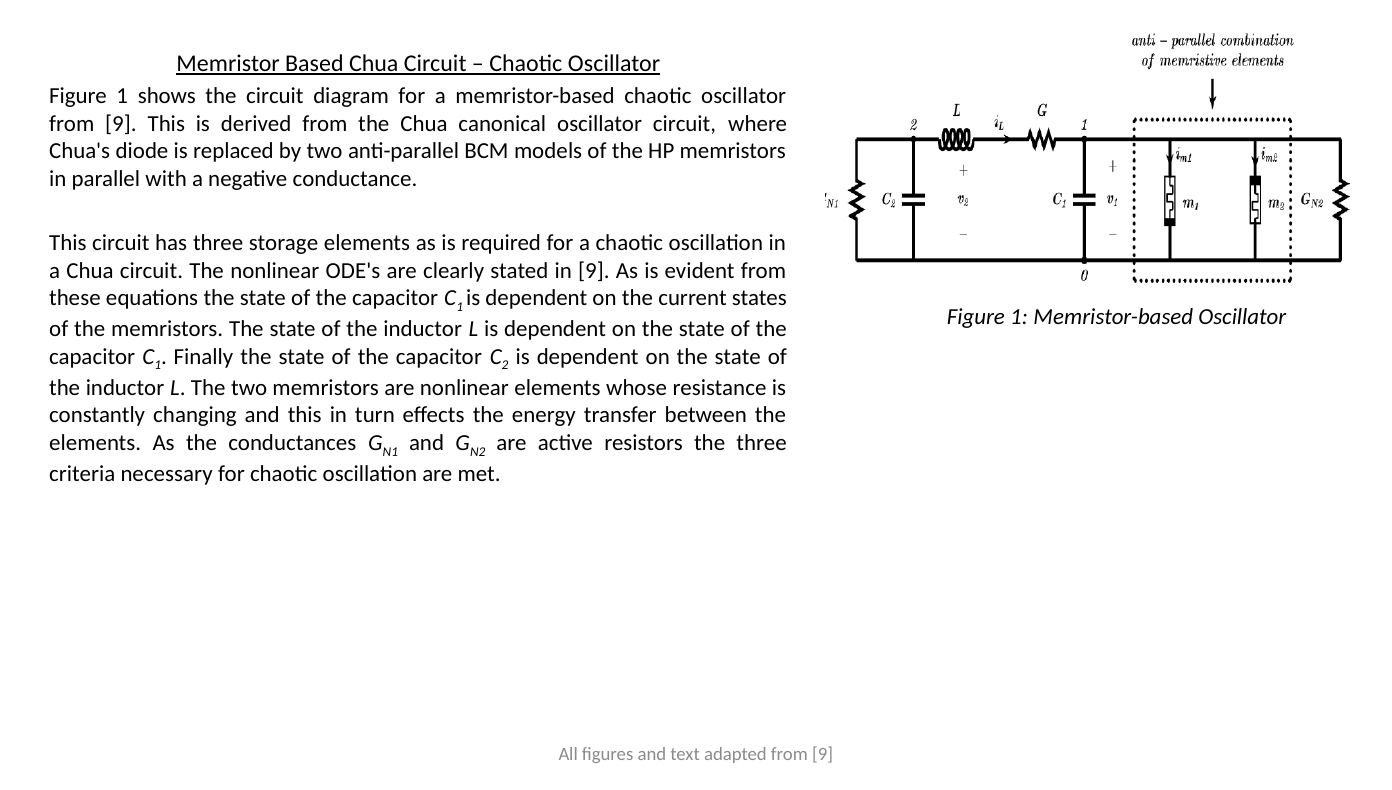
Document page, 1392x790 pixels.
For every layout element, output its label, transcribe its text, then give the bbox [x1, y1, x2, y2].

text_box Memristor Based Chua Circuit – Chaotic Oscillator Figure 1 shows the circuit diagram for a memristor-based chaotic oscillator from [9]. This is derived from the Chua canonical oscillator circuit, where Chua's diode is replaced by two anti-parallel BCM models of the HP memristors in parallel with a negative conductance. This circuit has three storage elements as is required for a chaotic oscillation in a Chua circuit. The nonlinear ODE's are clearly stated in [9]. As is evident from these equations the state of the capacitor C1 is dependent on the current states of the memristors. The state of the inductor L is dependent on the state of the capacitor C1. Finally the state of the capacitor C2 is dependent on the state of the inductor L. The two memristors are nonlinear elements whose resistance is constantly changing and this in turn effects the energy transfer between the elements. As the conductances GN1 and GN2 are active resistors the three criteria necessary for chaotic oscillation are met. [34, 40, 803, 655]
text_box Figure 1: Memristor-based Oscillator [932, 303, 1311, 337]
picture [825, 20, 1359, 295]
footer All figures and text adapted from [9] [475, 731, 917, 774]
